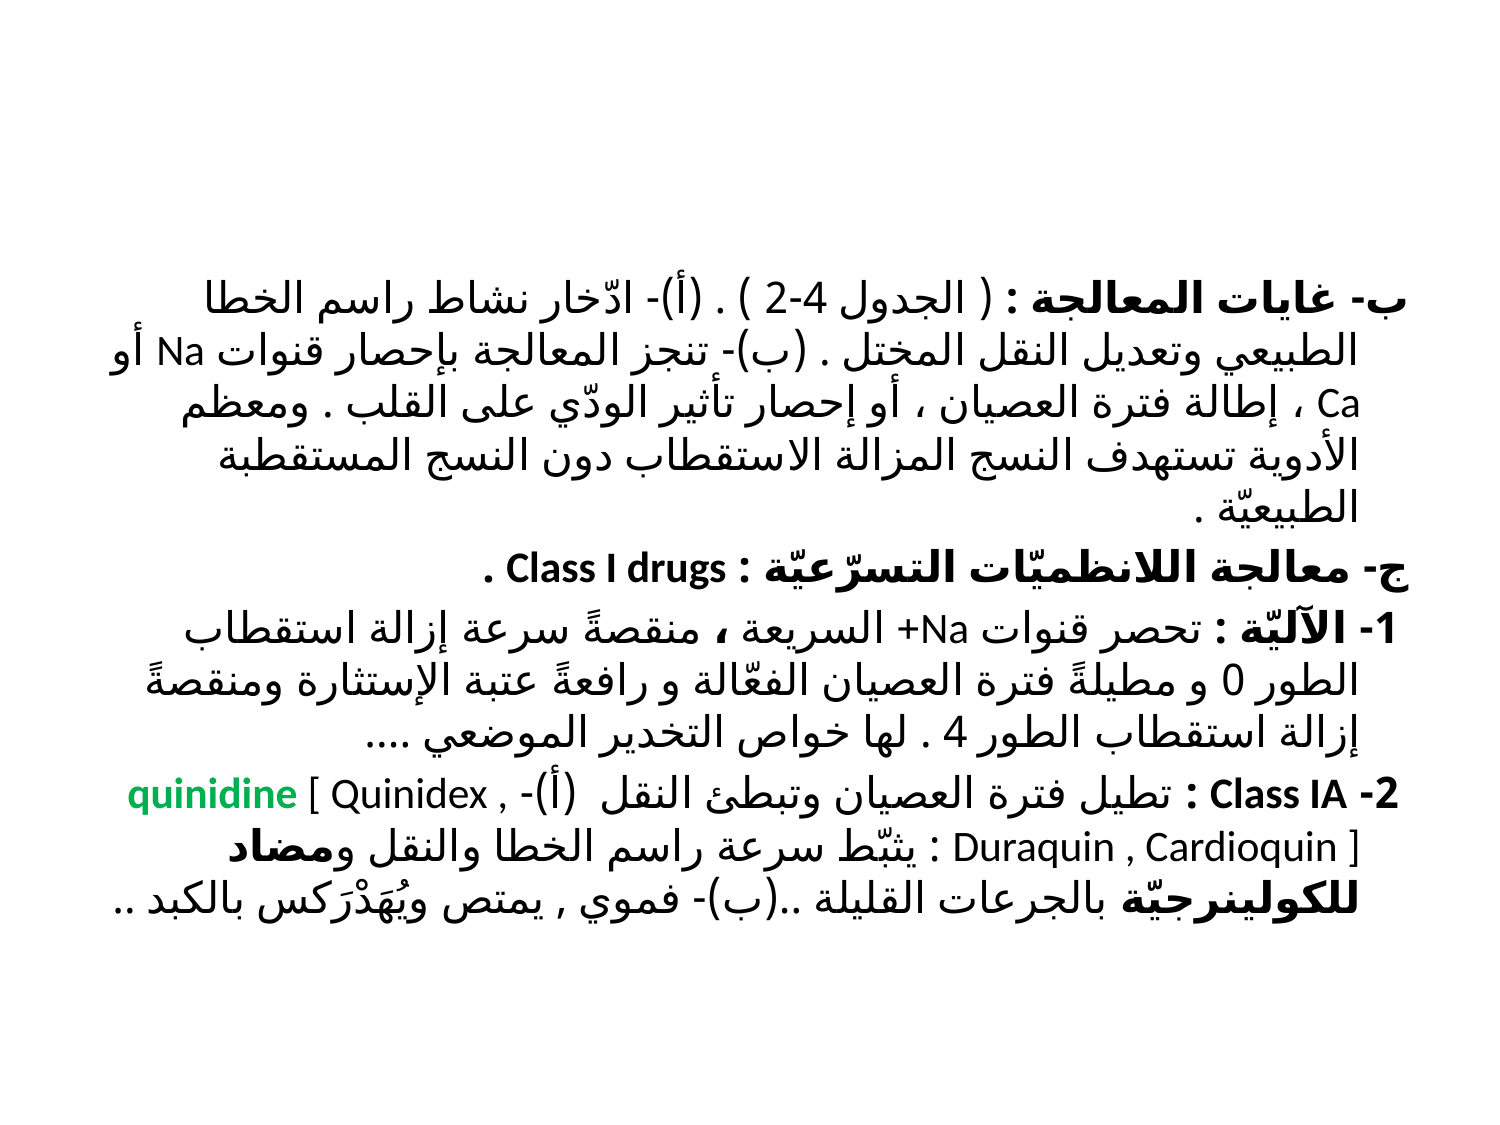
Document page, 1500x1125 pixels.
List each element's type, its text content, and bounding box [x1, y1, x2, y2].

list ب- غايات المعالجة : ( الجدول 4-2 ) . (أ)- ادّخار نشاط راسم الخطا الطبيعي وتعديل النقل المختل . (ب)- تنجز المعالجة بإحصار قنوات Na أو Ca ، إطالة فترة العصيان ، أو إحصار تأثير الودّي على القلب . ومعظم الأدوية تستهدف النسج المزالة الاستقطاب دون النسج المستقطبة الطبيعيّة . ج- معالجة اللانظميّات التسرّعيّة : Class I drugs . 1- الآليّة : تحصر قنوات Na+ السريعة ، منقصةً سرعة إزالة استقطاب الطور 0 و مطيلةً فترة العصيان الفعّالة و رافعةً عتبة الإستثارة ومنقصةً إزالة استقطاب الطور 4 . لها خواص التخدير الموضعي .... 2- Class IA : تطيل فترة العصيان وتبطئ النقل (أ)- quinidine [ Quinidex , Duraquin , Cardioquin ] : يثبّط سرعة راسم الخطا والنقل ومضاد للكولينرجيّة بالجرعات القليلة ..(ب)- فموي , يمتص ويُهَدْرَكس بالكبد .. [75, 262, 1425, 1005]
